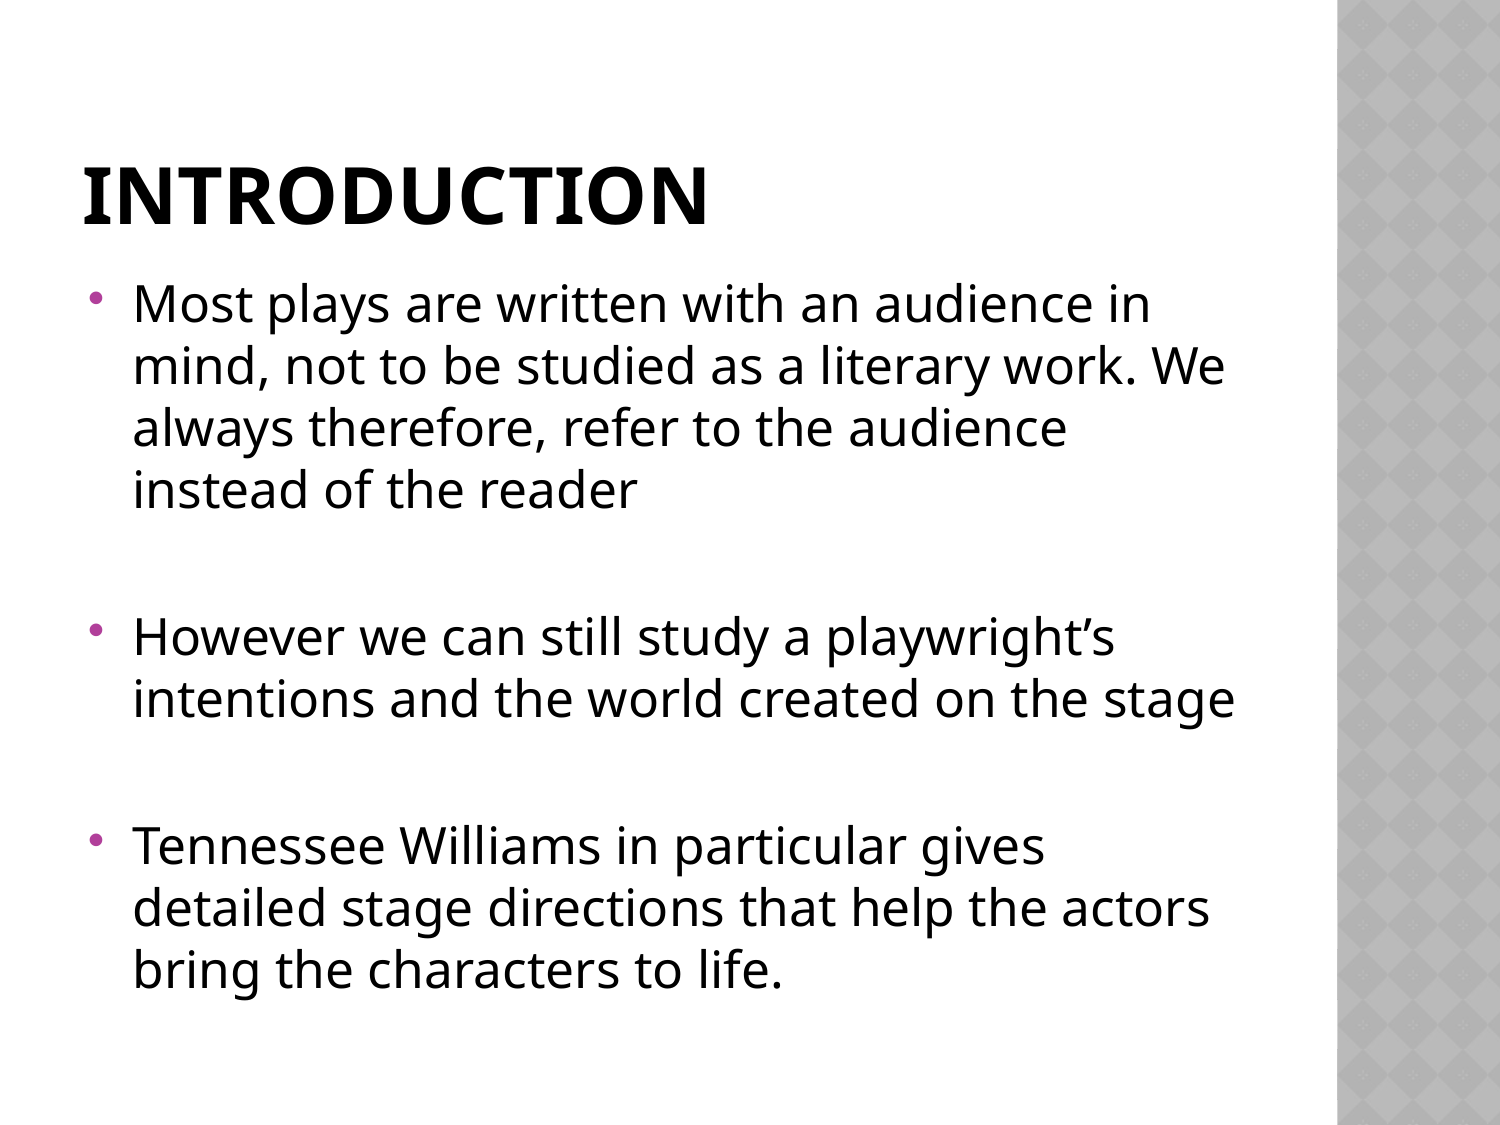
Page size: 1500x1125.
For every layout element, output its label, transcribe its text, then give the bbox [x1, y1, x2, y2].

title Introduction [75, 52, 1263, 240]
list Most plays are written with an audience in mind, not to be studied as a literary work. We always therefore, refer to the audience instead of the reader However we can still study a playwright’s intentions and the world created on the stage Tennessee Williams in particular gives detailed stage directions that help the actors bring the characters to life. [75, 264, 1263, 1059]
